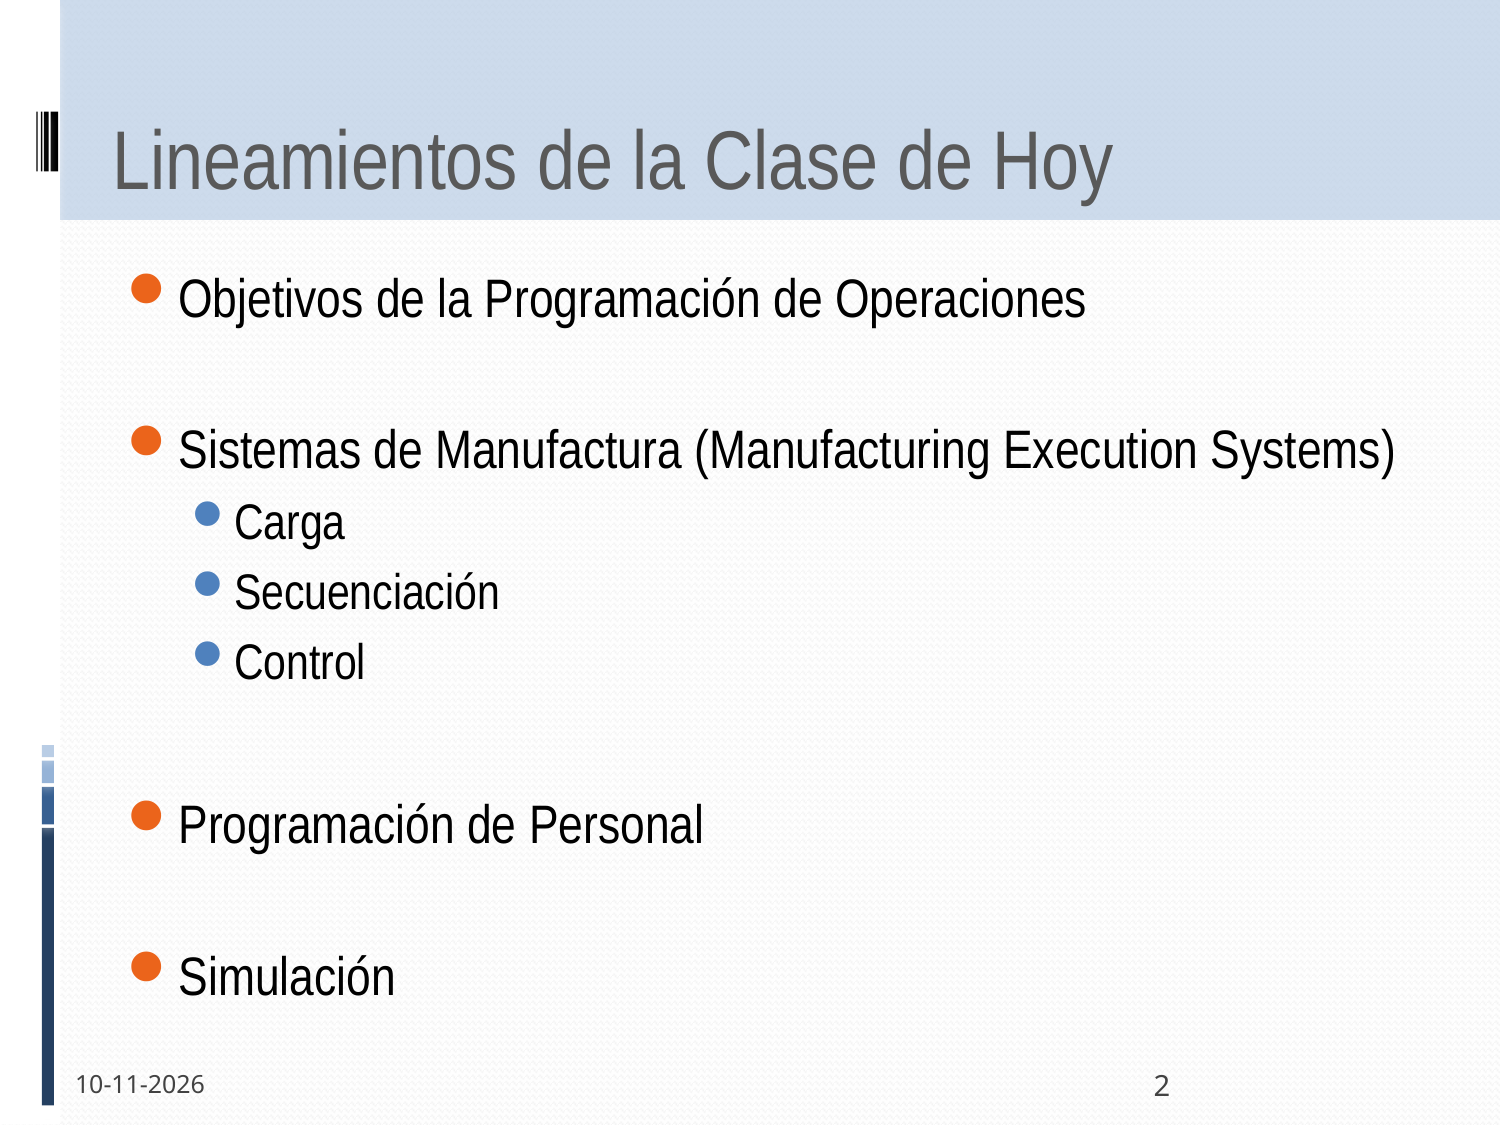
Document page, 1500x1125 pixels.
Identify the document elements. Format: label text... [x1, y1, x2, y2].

list Objetivos de la Programación de Operaciones Sistemas de Manufactura (Manufacturing Execution Systems) Carga Secuenciación Control Programación de Personal Simulación [111, 255, 1436, 1038]
title Lineamientos de la Clase de Hoy [111, 18, 1436, 207]
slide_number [75, 1042, 243, 1103]
slide_number 2 [1045, 1046, 1171, 1107]
